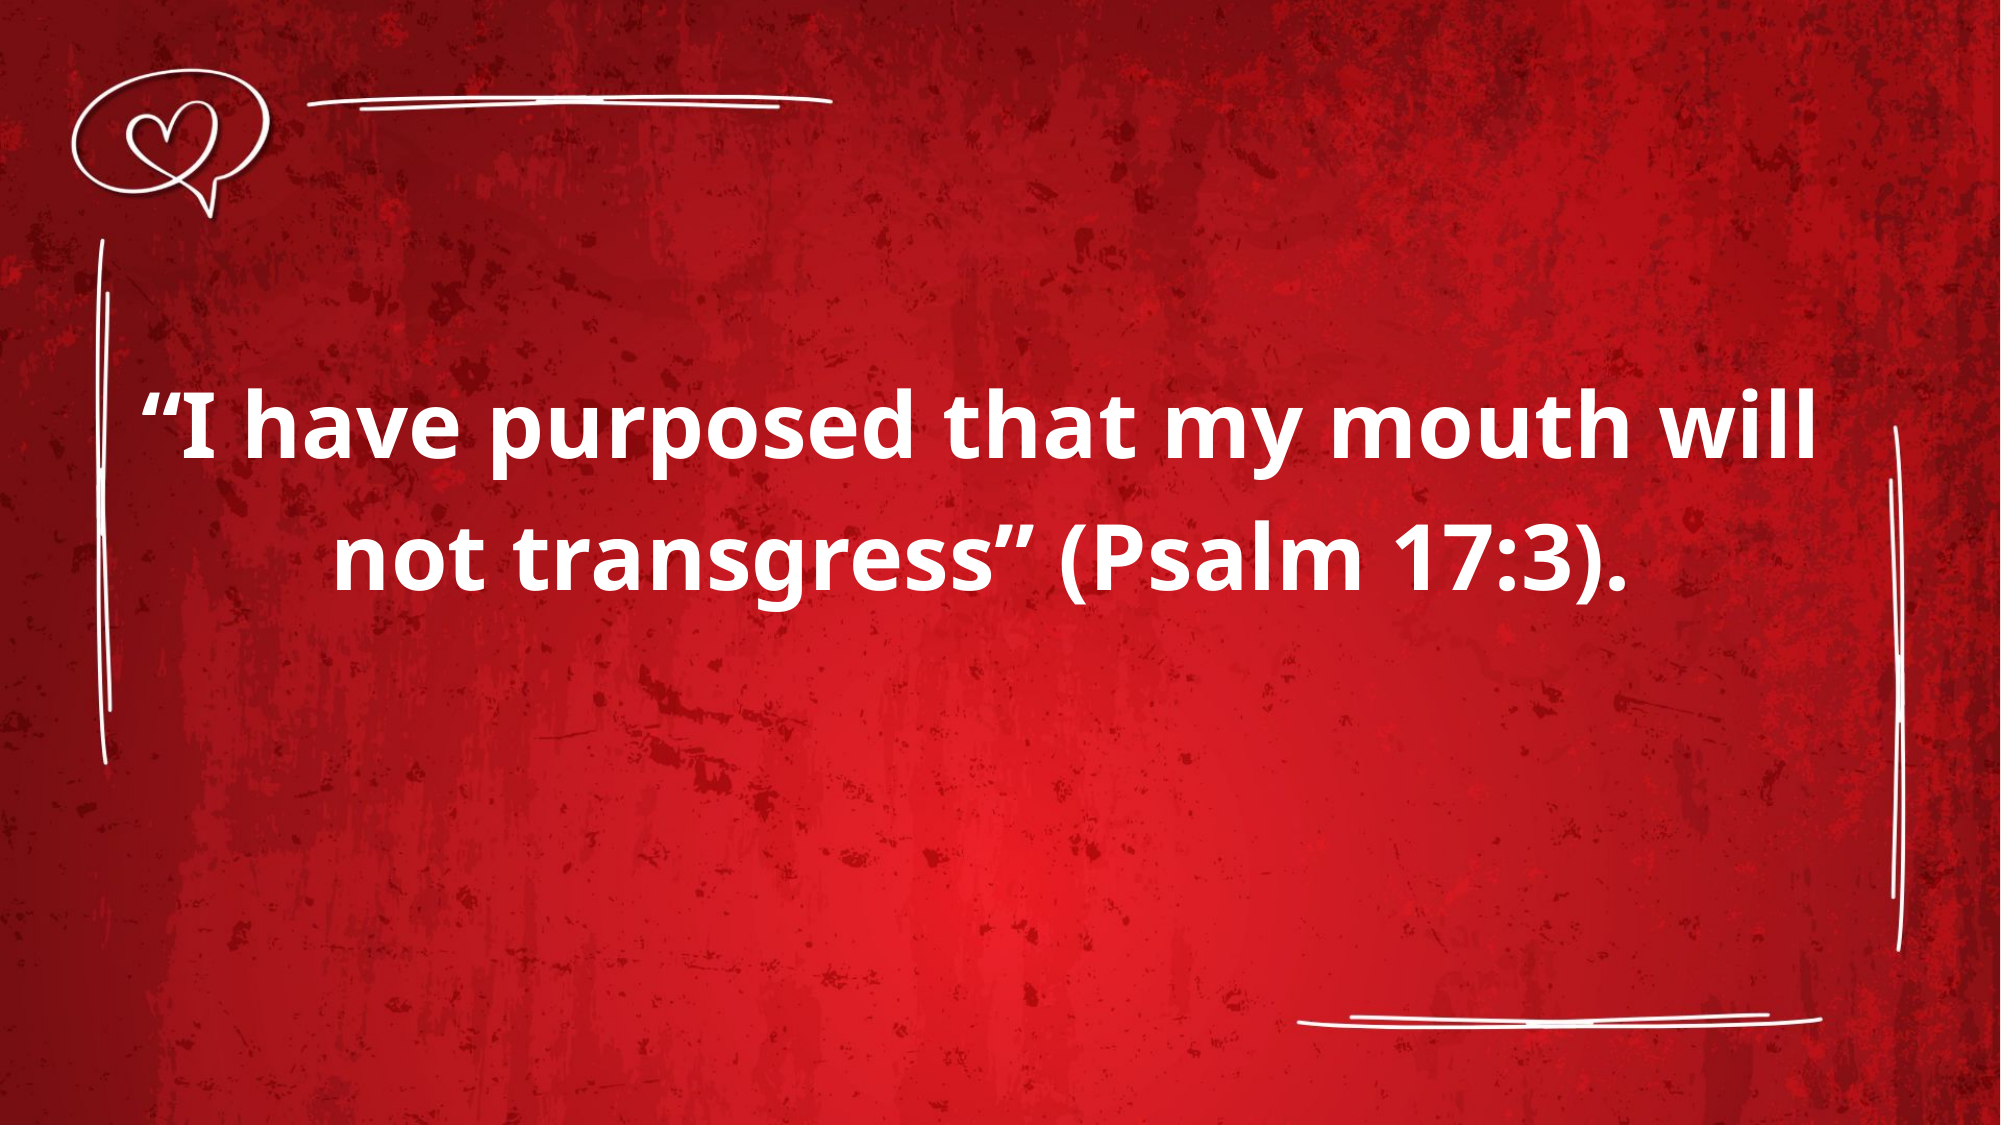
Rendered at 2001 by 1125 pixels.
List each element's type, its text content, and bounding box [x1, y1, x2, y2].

picture [0, 0, 2001, 1125]
list “I have purposed that my mouth will not transgress” (Psalm 17:3). [121, 205, 1842, 749]
